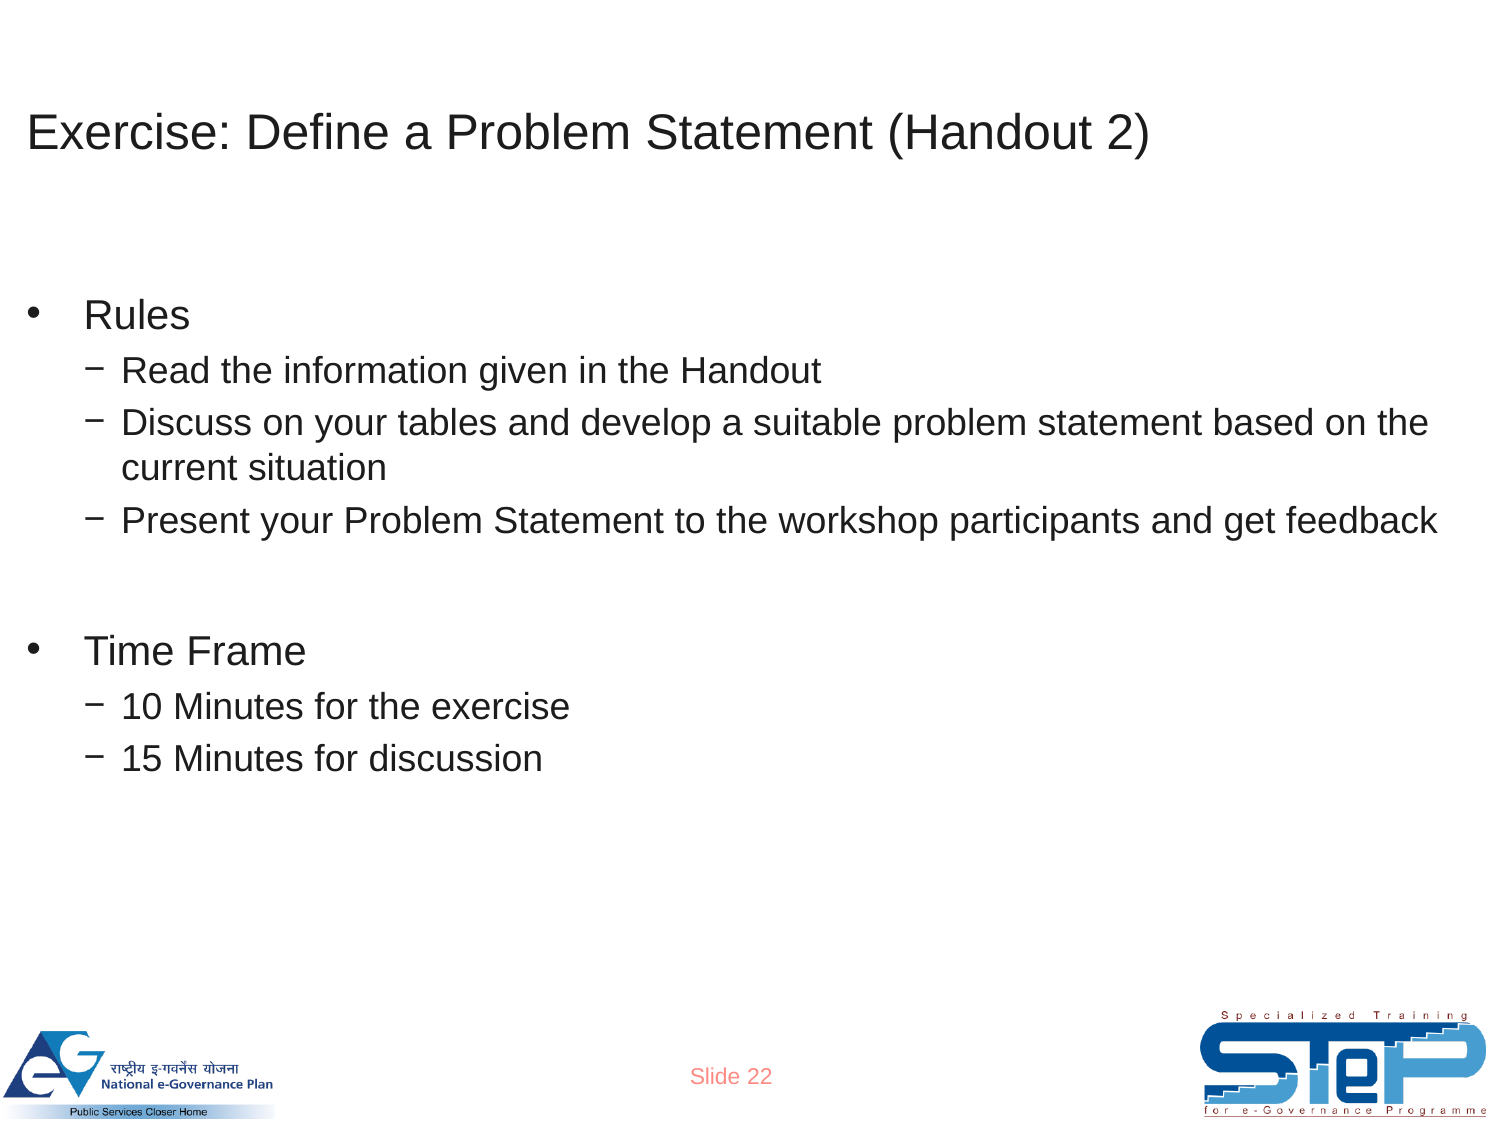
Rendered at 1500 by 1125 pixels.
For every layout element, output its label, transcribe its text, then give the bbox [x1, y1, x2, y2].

title Exercise: Define a Problem Statement (Handout 2) [26, 99, 1472, 224]
picture [2, 1031, 275, 1119]
list Rules Read the information given in the Handout Discuss on your tables and develop a suitable problem statement based on the current situation Present your Problem Statement to the workshop participants and get feedback Time Frame 10 Minutes for the exercise 15 Minutes for discussion [26, 287, 1474, 999]
picture [1200, 1011, 1486, 1117]
